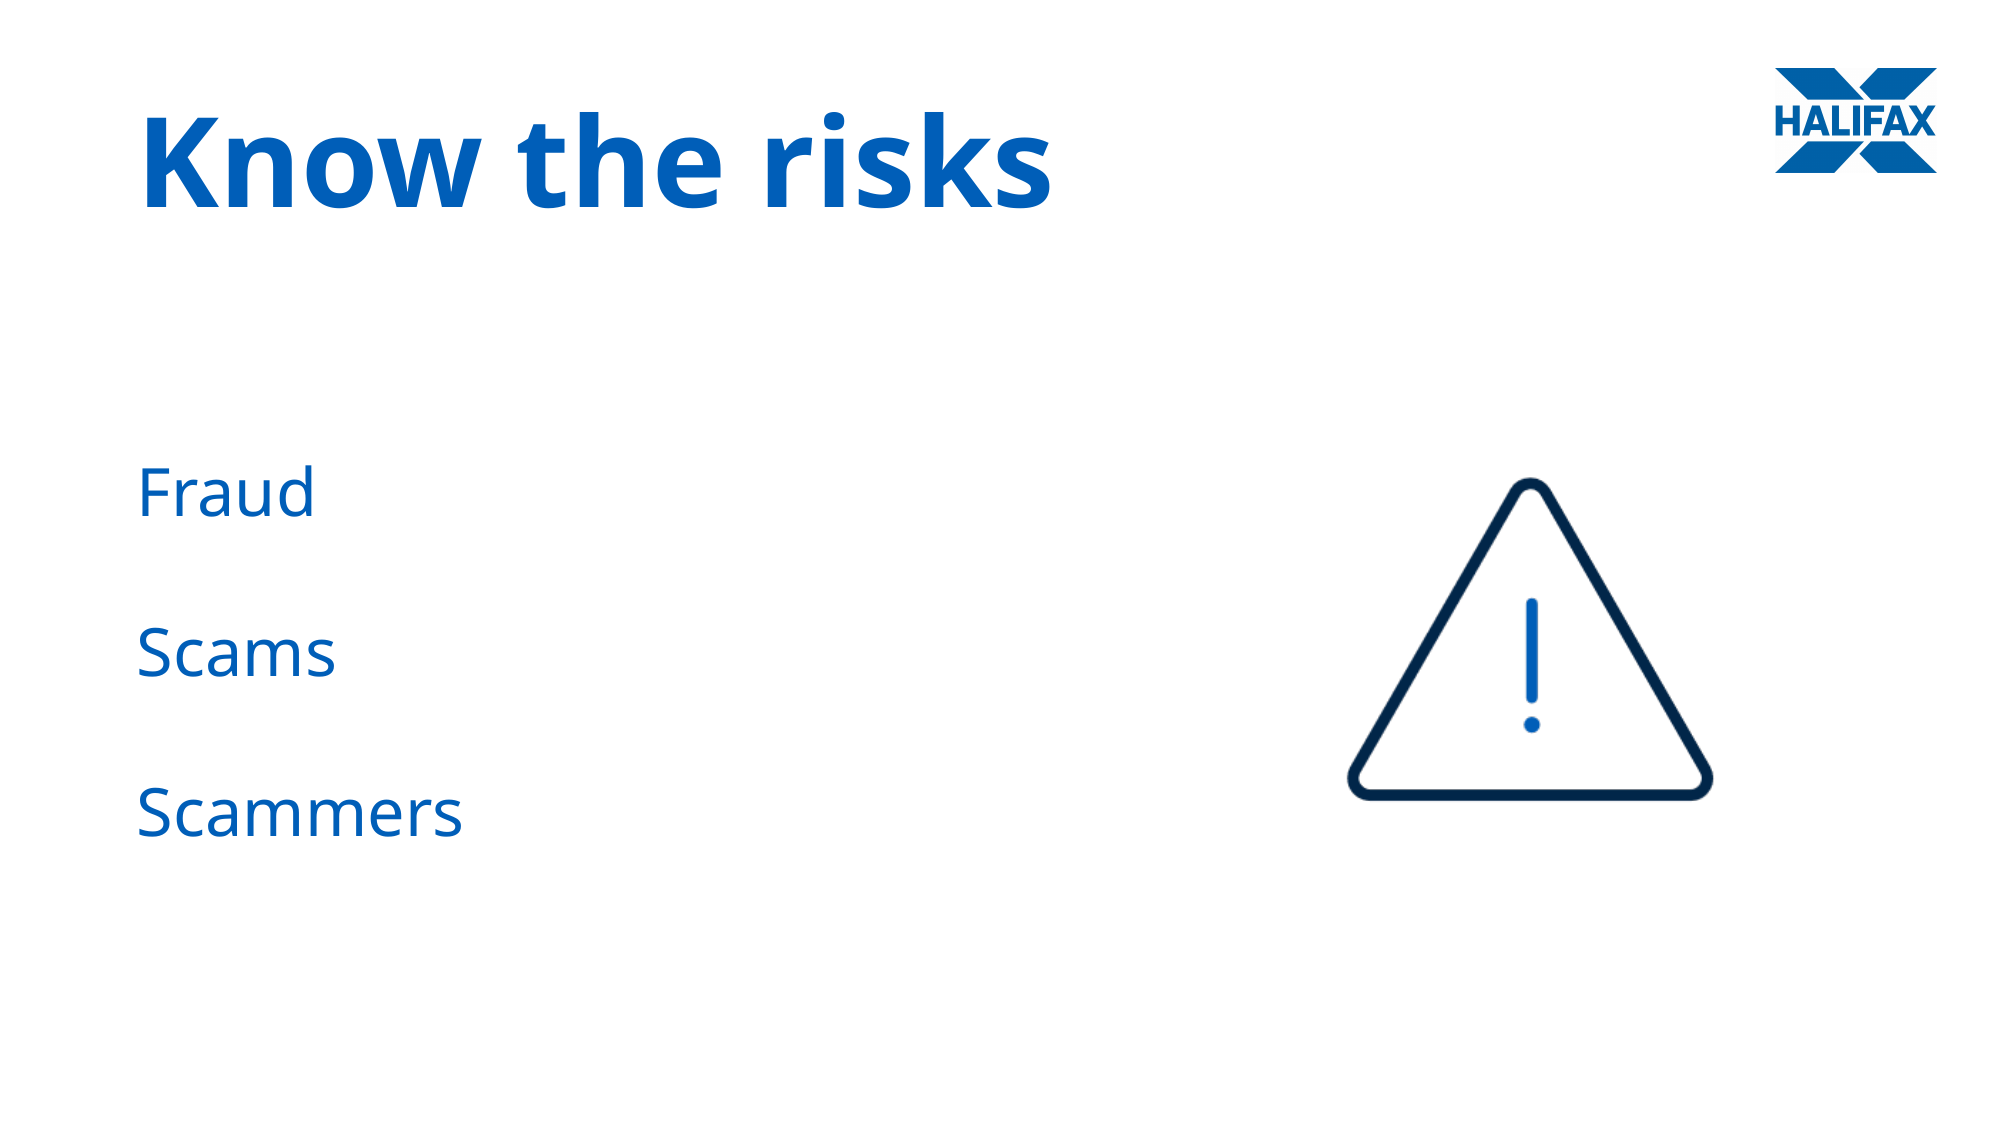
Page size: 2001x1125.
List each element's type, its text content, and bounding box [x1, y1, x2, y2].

list Fraud Scams Scammers [121, 328, 1170, 972]
list Know the risks [121, 75, 1579, 221]
picture [1775, 68, 1937, 173]
picture [1210, 327, 1853, 972]
